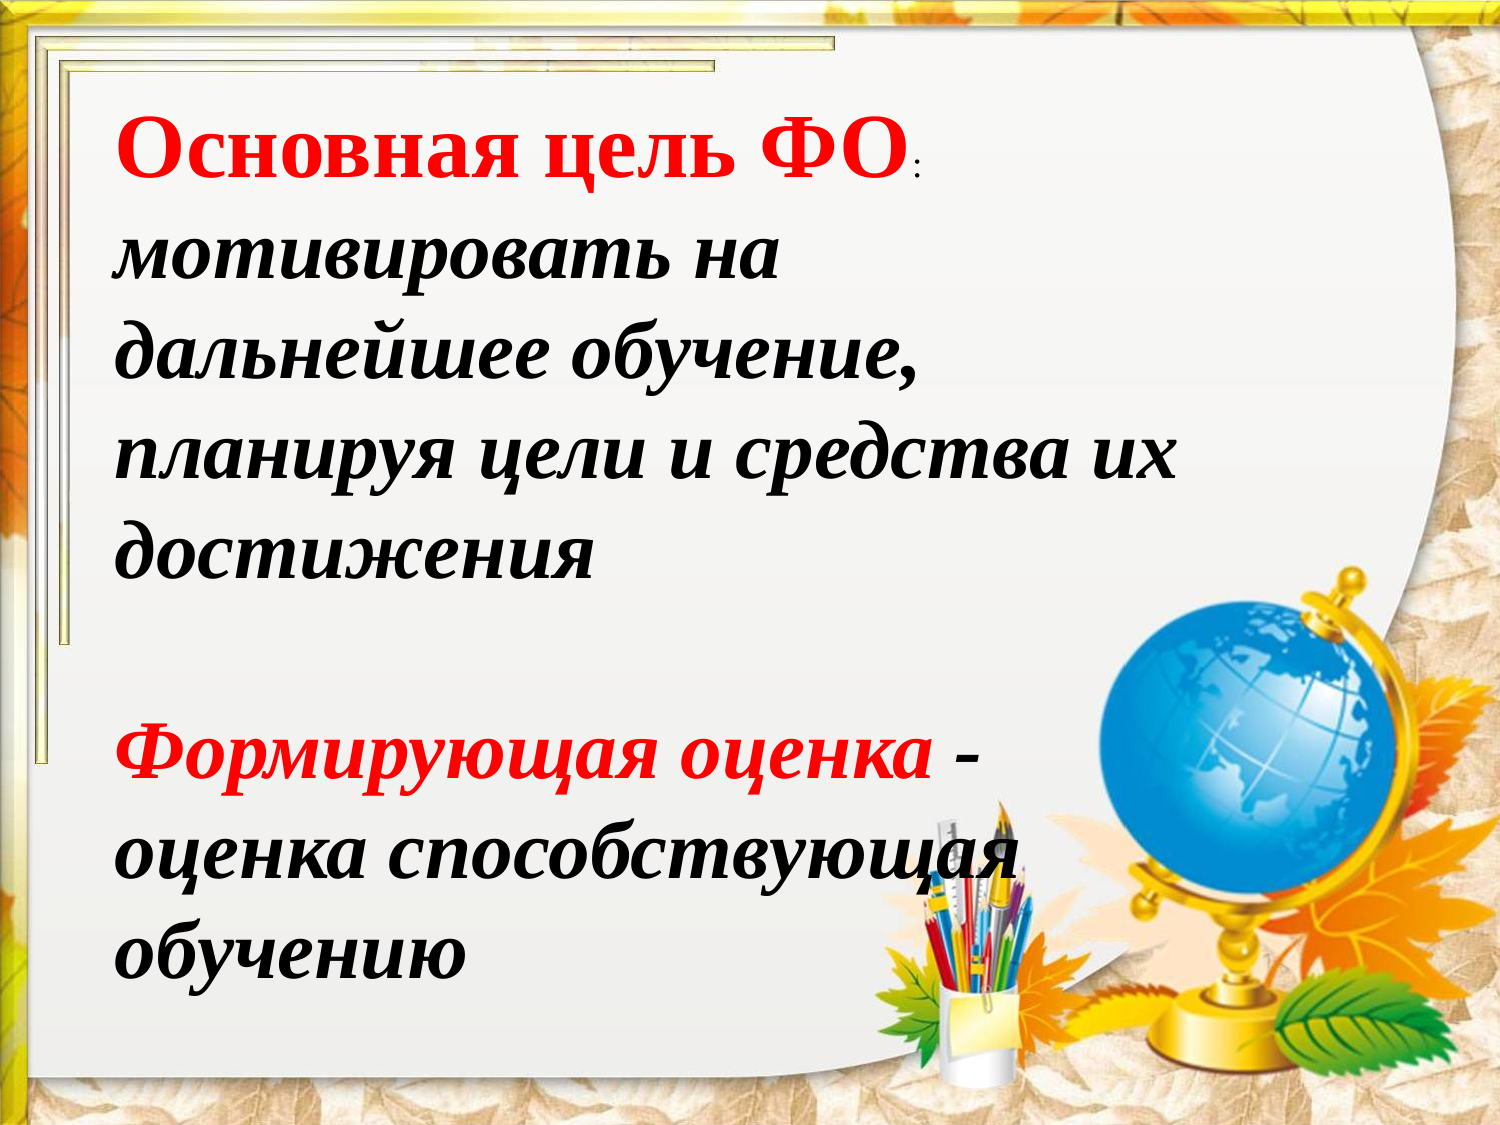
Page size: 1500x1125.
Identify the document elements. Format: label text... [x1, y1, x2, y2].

picture [0, 0, 1500, 1125]
text_box Основная цель ФО: мотивировать на дальнейшее обучение, планируя цели и средства их достижения Формирующая оценка - оценка способствующая обучению [100, 78, 1235, 1003]
